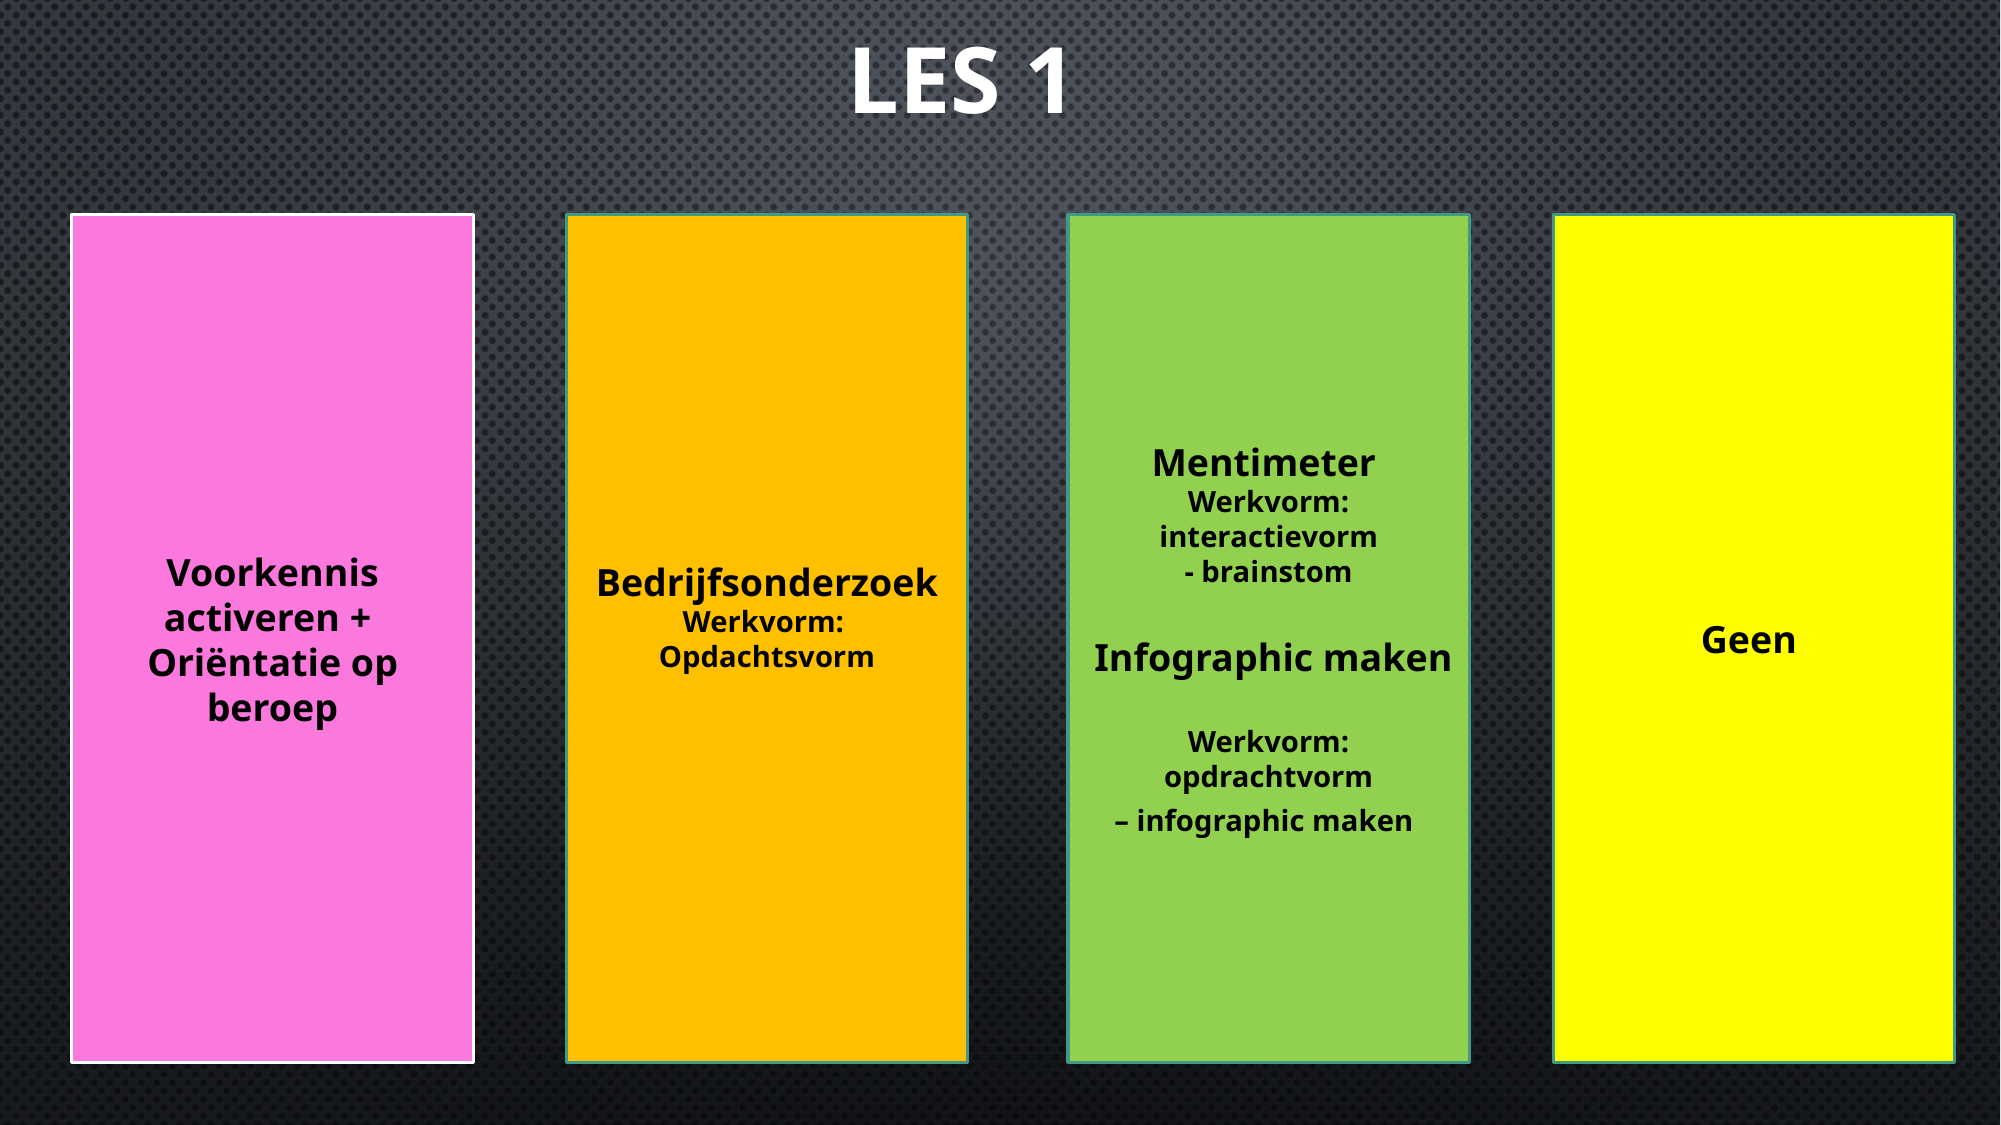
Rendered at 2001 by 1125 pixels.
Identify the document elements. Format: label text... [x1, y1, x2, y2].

text_box Mentimeter Werkvorm: interactievorm - brainstom Infographic maken Werkvorm: opdrachtvorm – infographic maken [1066, 213, 1471, 1064]
text_box Voorkennis activeren + Oriëntatie op beroep [70, 213, 475, 1064]
text_box Geen [1552, 213, 1956, 1064]
title Les 1 [832, 0, 1104, 157]
text_box Bedrijfsonderzoek Werkvorm: Opdachtsvorm [565, 213, 969, 1064]
